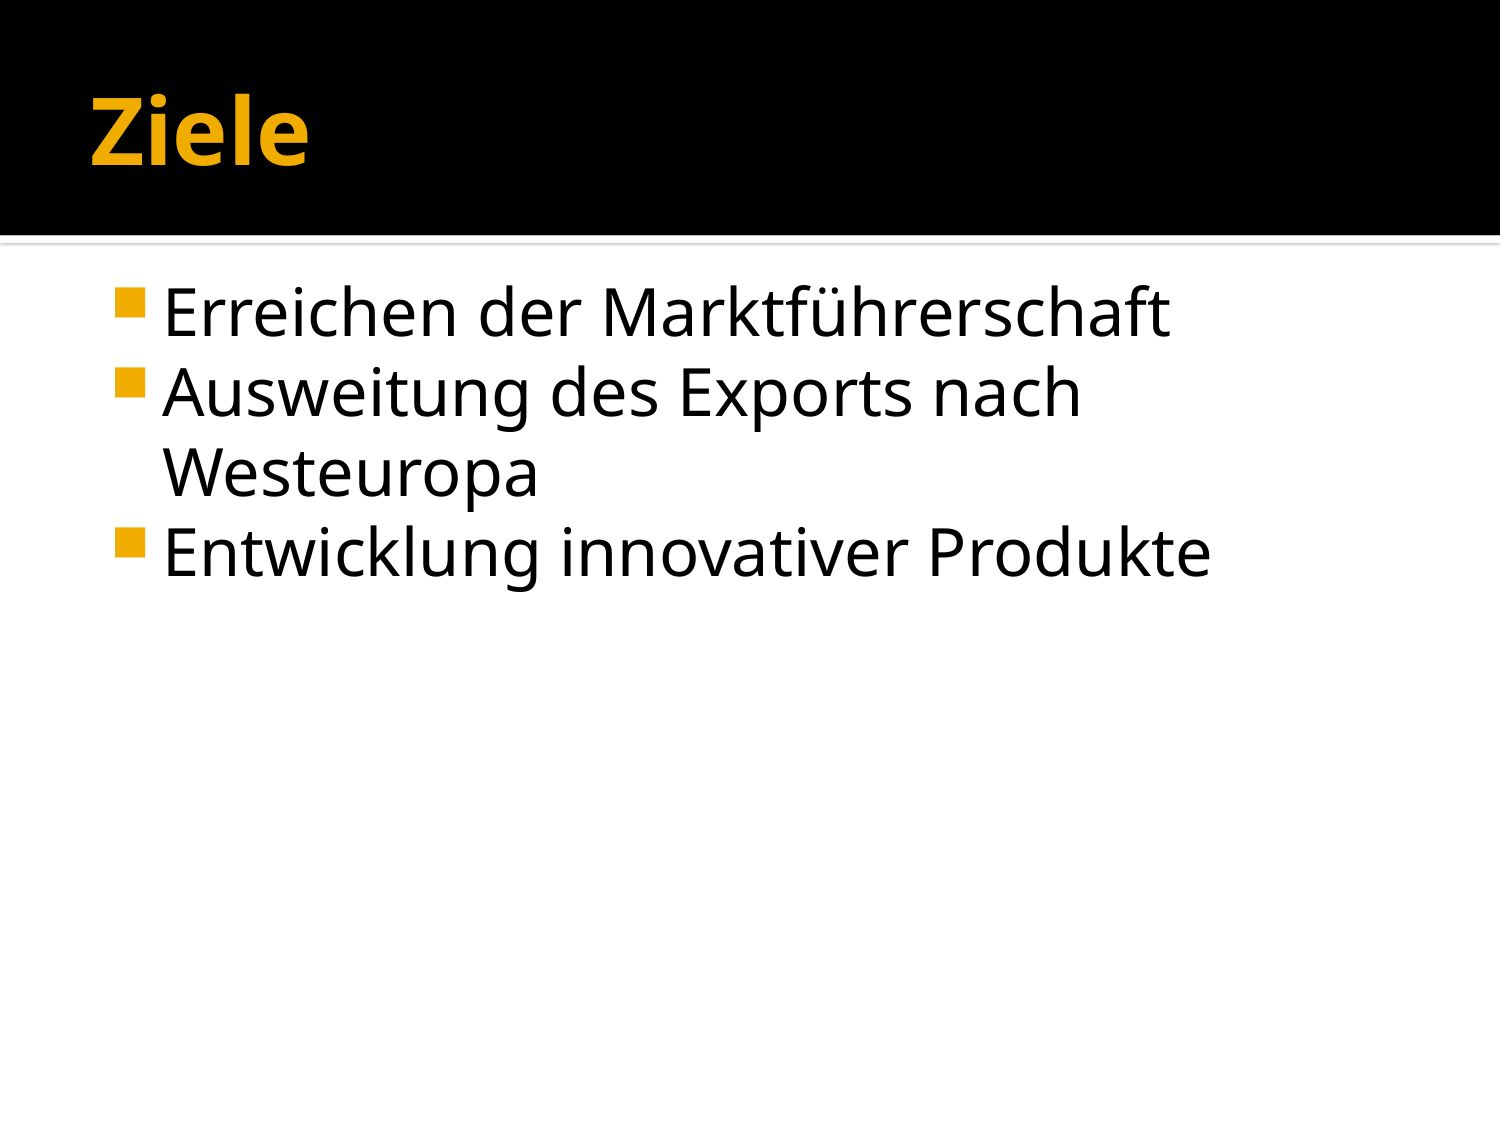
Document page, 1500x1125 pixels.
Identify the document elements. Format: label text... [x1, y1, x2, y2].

title Ziele [75, 24, 1425, 231]
list Erreichen der Marktführerschaft Ausweitung des Exports nach Westeuropa Entwicklung innovativer Produkte [75, 262, 1425, 1034]
